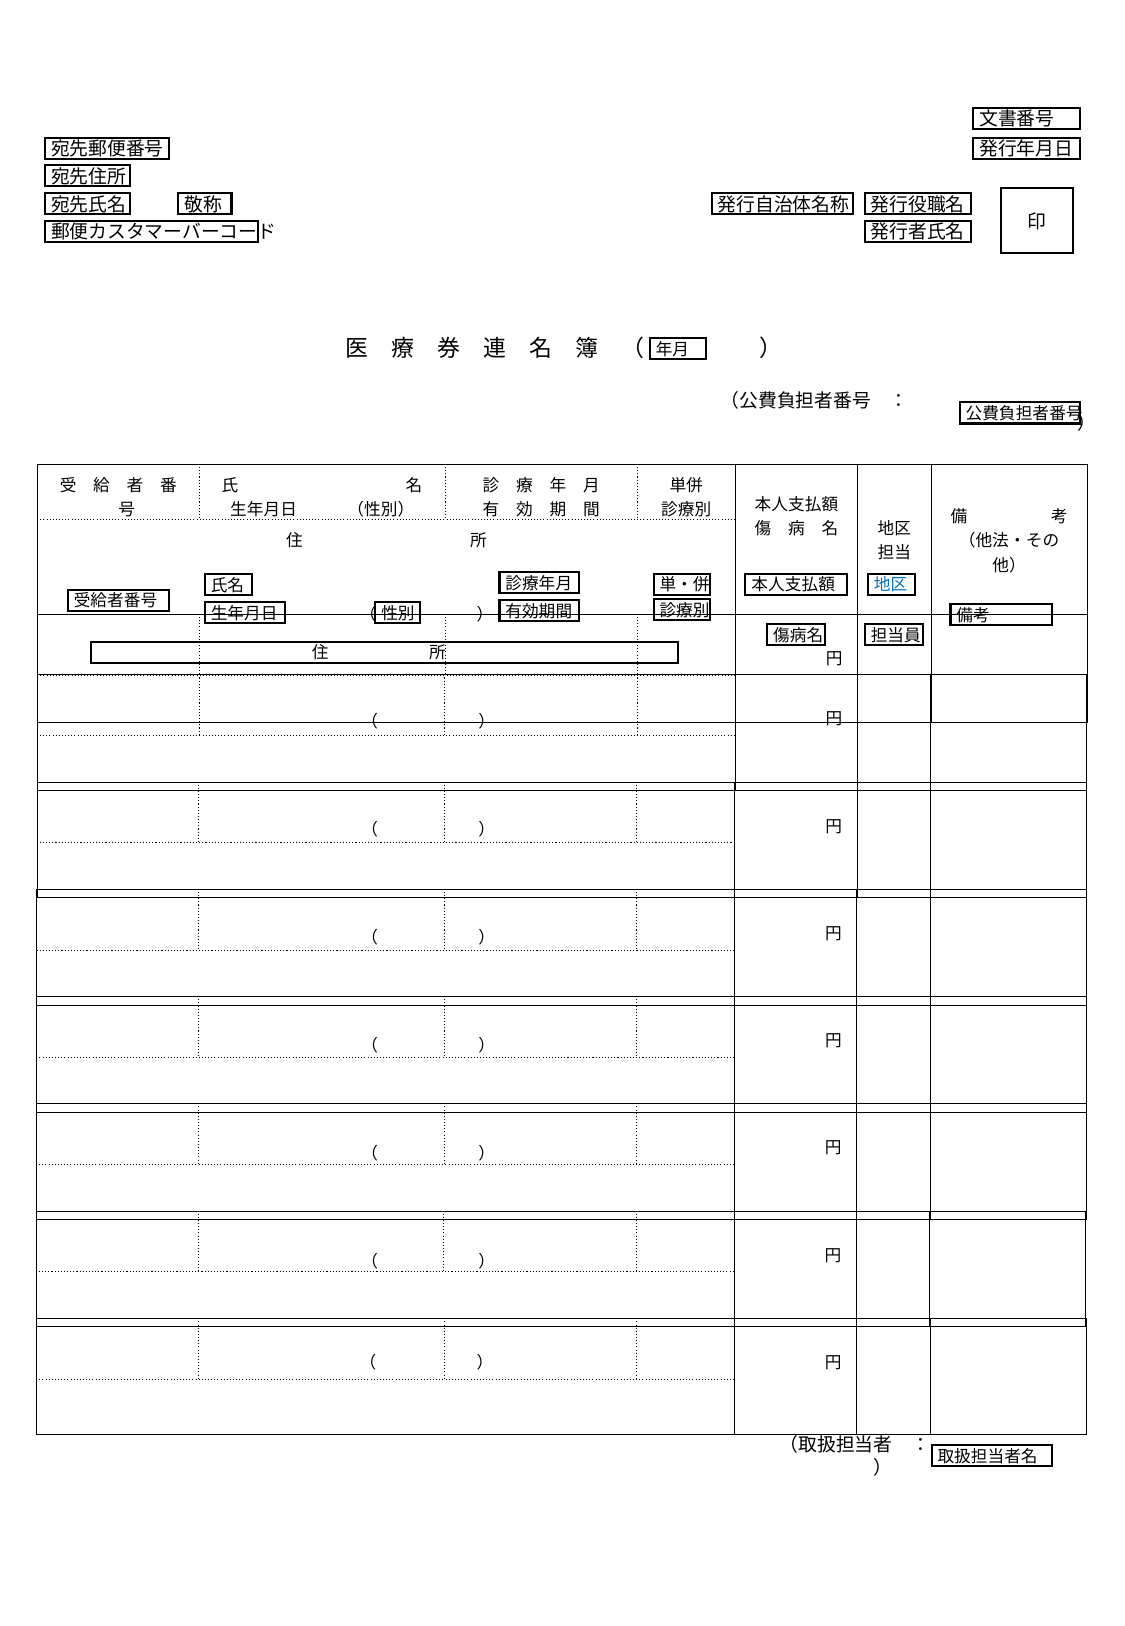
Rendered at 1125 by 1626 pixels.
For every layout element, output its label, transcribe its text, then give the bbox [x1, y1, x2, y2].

text_box 受給者番号 [67, 589, 170, 612]
table_header [857, 890, 930, 996]
table_header [637, 675, 735, 736]
table_header [858, 675, 930, 782]
text_box （ ） [353, 1351, 442, 1374]
text_box 本人支払額 [744, 573, 848, 596]
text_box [764, 1436, 1124, 1475]
table_header [931, 997, 1086, 1103]
table_header [198, 1319, 444, 1380]
table_header [636, 1319, 734, 1380]
table_header [637, 783, 734, 843]
table_header [857, 1212, 929, 1318]
text_box （ ） [355, 817, 444, 841]
table_header [857, 1104, 930, 1211]
table_header 受 給 者 番 号 [38, 465, 199, 519]
text_box 備考 [949, 603, 1053, 626]
text_box （公費負担者番号 ： ） [698, 381, 1111, 464]
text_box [711, 107, 1080, 254]
table_header [38, 783, 199, 843]
text_box 宛先郵便番号 [44, 137, 170, 160]
text_box （ ） [355, 925, 444, 948]
table_header [444, 1212, 636, 1272]
text_box 宛先氏名 [44, 192, 131, 215]
table_header 本人支払額傷 病 名 [736, 465, 857, 614]
table_cell [445, 664, 637, 674]
table_header [198, 1212, 444, 1272]
text_box 傷病名 [766, 623, 826, 646]
table_cell [37, 1380, 734, 1434]
table_header [931, 675, 1086, 782]
text_box 担当員 [864, 623, 924, 646]
text_box 住 所 [90, 641, 679, 664]
table_header [37, 1212, 198, 1272]
table_cell 円 [736, 615, 857, 674]
table_cell 住 所 [38, 519, 735, 614]
table_header [445, 783, 637, 843]
table_header [37, 1319, 198, 1380]
table_header [37, 1104, 198, 1165]
table_header 円 [735, 1212, 856, 1318]
text_box （ ） [355, 1249, 444, 1272]
text_box 郵便カスタマーバーコード [44, 220, 259, 243]
table_header [931, 1104, 1086, 1211]
text_box 有効期間 [498, 599, 580, 622]
table_cell [37, 1057, 734, 1103]
table_header 備 考 （他法・その他） [932, 465, 1087, 614]
text_box （ ） [355, 710, 444, 733]
table_header [444, 1104, 636, 1165]
table_cell [37, 1272, 734, 1318]
table_header [857, 1319, 930, 1434]
table_cell [38, 736, 735, 782]
table_cell [199, 615, 445, 641]
table_header [636, 997, 734, 1057]
text_box 診療年月 [498, 571, 580, 594]
table_header [931, 890, 1086, 996]
table_header 円 [735, 783, 857, 889]
table_header [930, 1212, 1085, 1318]
table_cell [932, 615, 1087, 674]
table_header [37, 890, 199, 950]
table_header [858, 783, 930, 889]
table_header 円 [735, 890, 856, 996]
table_header 診 療 年 月 有 効 期 間 [445, 465, 637, 519]
table_header [636, 1212, 734, 1272]
text_box 年月 [649, 337, 707, 360]
table_cell [445, 615, 637, 641]
table_cell [37, 950, 734, 996]
text_box 診療別 [653, 598, 711, 621]
table_header 円 [735, 1319, 856, 1434]
table_header [37, 997, 198, 1057]
table_header 円 [735, 997, 856, 1103]
text_box 医 療 券 連 名 簿 （ ） [91, 326, 1037, 392]
table_cell [38, 843, 734, 889]
table_header [931, 783, 1086, 889]
text_box 敬称 [177, 192, 233, 215]
table_header [199, 890, 445, 950]
table_header [198, 997, 444, 1057]
table_header 円 [735, 1104, 856, 1211]
table_header [198, 1104, 444, 1165]
table_header 円 [736, 675, 857, 782]
table_header [38, 675, 199, 736]
table_cell [37, 1165, 734, 1211]
table_header [199, 783, 445, 843]
text_box 地区 [867, 573, 916, 596]
table_header [637, 890, 734, 950]
text_box 宛先住所 [44, 164, 131, 187]
table_cell [858, 615, 931, 674]
table_header [931, 1319, 1086, 1434]
text_box 公費負担者番号 [959, 401, 1081, 425]
table_header [636, 1104, 734, 1165]
table_cell [38, 615, 199, 674]
table_header [199, 675, 445, 736]
text_box 氏名 [204, 573, 253, 596]
table_header [445, 675, 637, 736]
table_header [444, 997, 636, 1057]
text_box （ ） [353, 602, 442, 625]
table_header [445, 890, 637, 950]
text_box （ ） [355, 1033, 444, 1056]
table_cell [637, 615, 735, 674]
text_box 生年月日 [204, 601, 286, 624]
text_box 単・併 [653, 573, 711, 596]
table_header [857, 997, 930, 1103]
table_header 氏 名 生年月日 （性別） [199, 465, 445, 519]
table_header 単併 診療別 [637, 465, 735, 519]
table_cell [199, 664, 445, 674]
table_header 地区担当 [858, 465, 931, 614]
table_header [444, 1319, 636, 1380]
text_box （ ） [355, 1141, 444, 1164]
